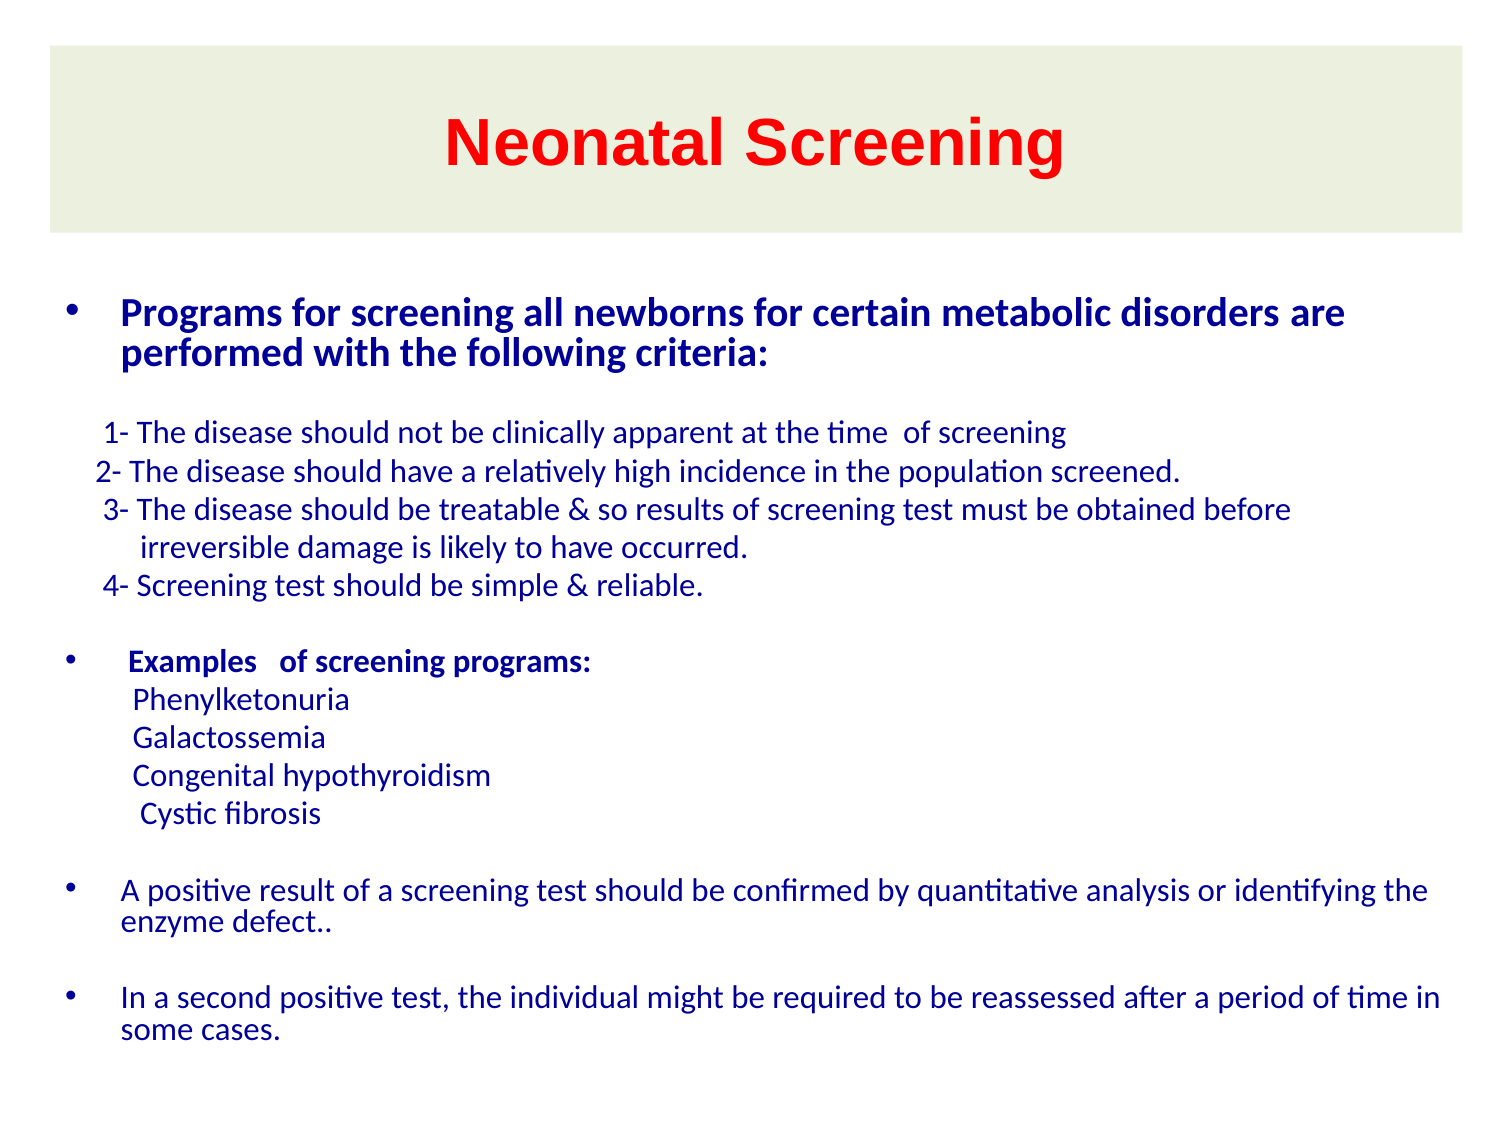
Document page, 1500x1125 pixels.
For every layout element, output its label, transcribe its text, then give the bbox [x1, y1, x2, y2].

title Neonatal Screening [50, 45, 1463, 233]
list Programs for screening all newborns for certain metabolic disorders are performed with the following criteria: 1- The disease should not be clinically apparent at the time of screening 2- The disease should have a relatively high incidence in the population screened. 3- The disease should be treatable & so results of screening test must be obtained before irreversible damage is likely to have occurred. 4- Screening test should be simple & reliable. Examples of screening programs: Phenylketonuria Galactossemia Congenital hypothyroidism Cystic fibrosis A positive result of a screening test should be confirmed by quantitative analysis or identifying the enzyme defect.. In a second positive test, the individual might be required to be reassessed after a period of time in some cases. [50, 287, 1463, 1063]
